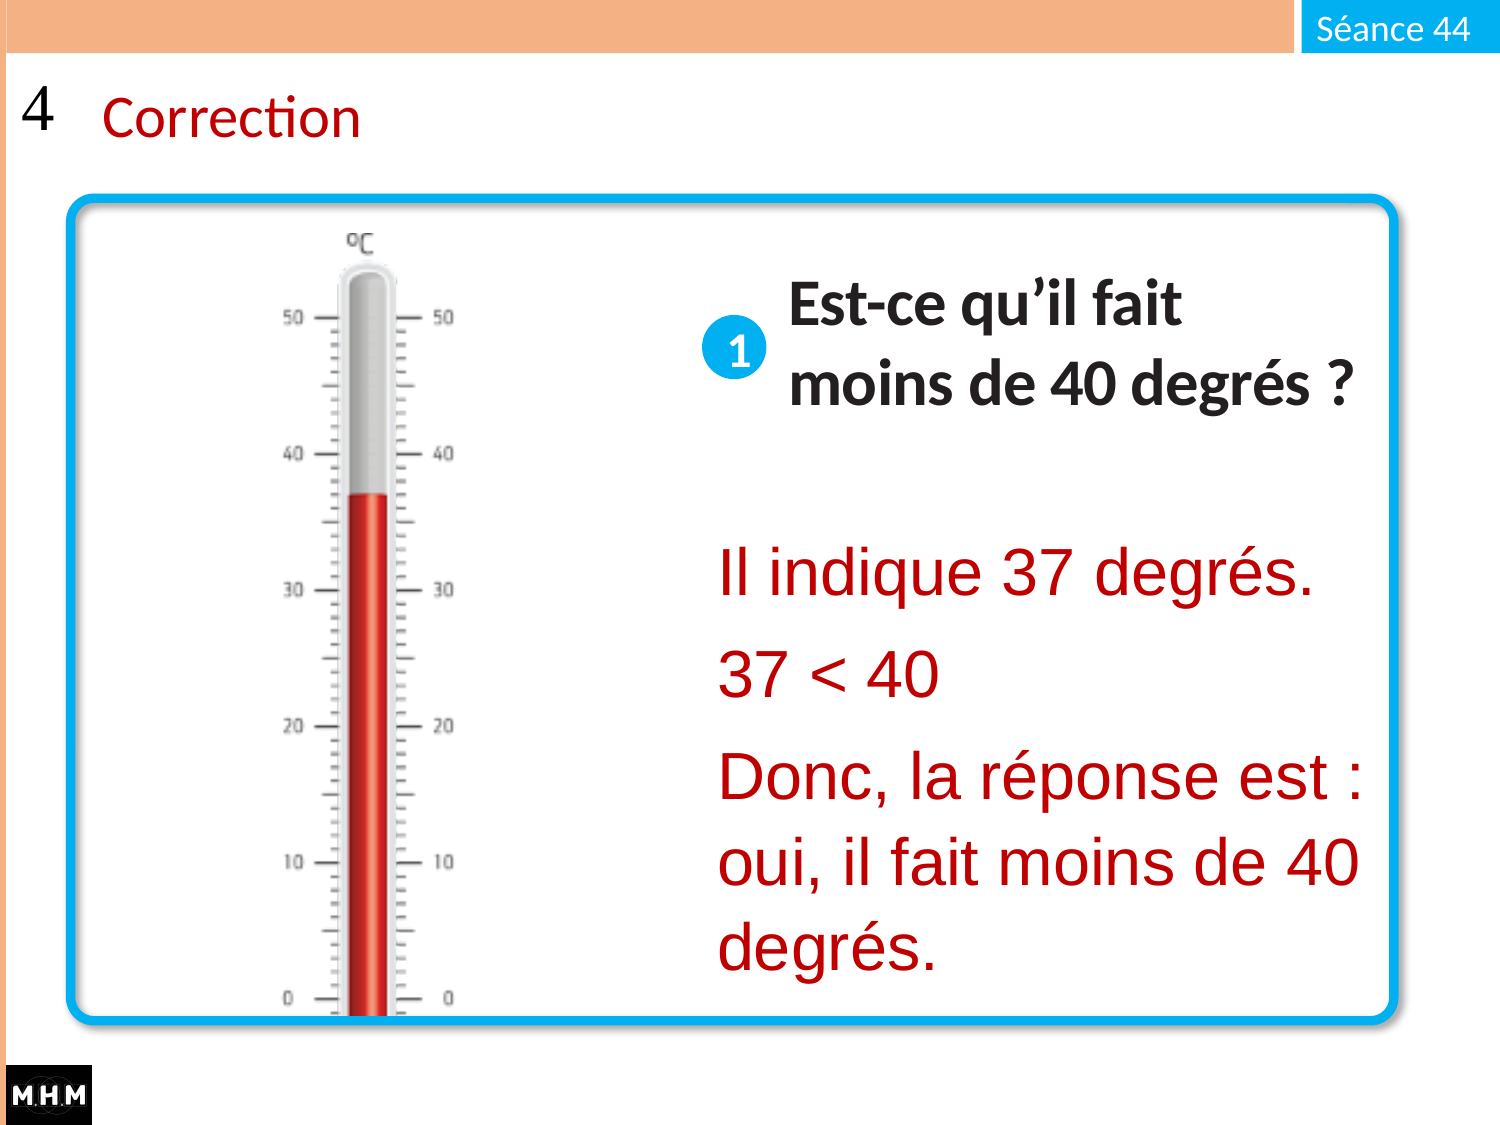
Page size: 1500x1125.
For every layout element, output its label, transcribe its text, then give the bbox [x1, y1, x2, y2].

picture [87, 233, 651, 1015]
text_box Est-ce qu’il fait moins de 40 degrés ? [773, 597, 1377, 861]
text_box Il indique 37 degrés. 37 < 40 Donc, la réponse est : oui, il fait moins de 40 degrés. [702, 515, 1386, 597]
text_box 1 [701, 313, 768, 381]
text_box Est-ce qu’il fait moins de 40 degrés ? [773, 251, 1377, 515]
text_box [69, 197, 1395, 1022]
title Correction [87, 32, 1382, 158]
picture [6, 1065, 92, 1125]
